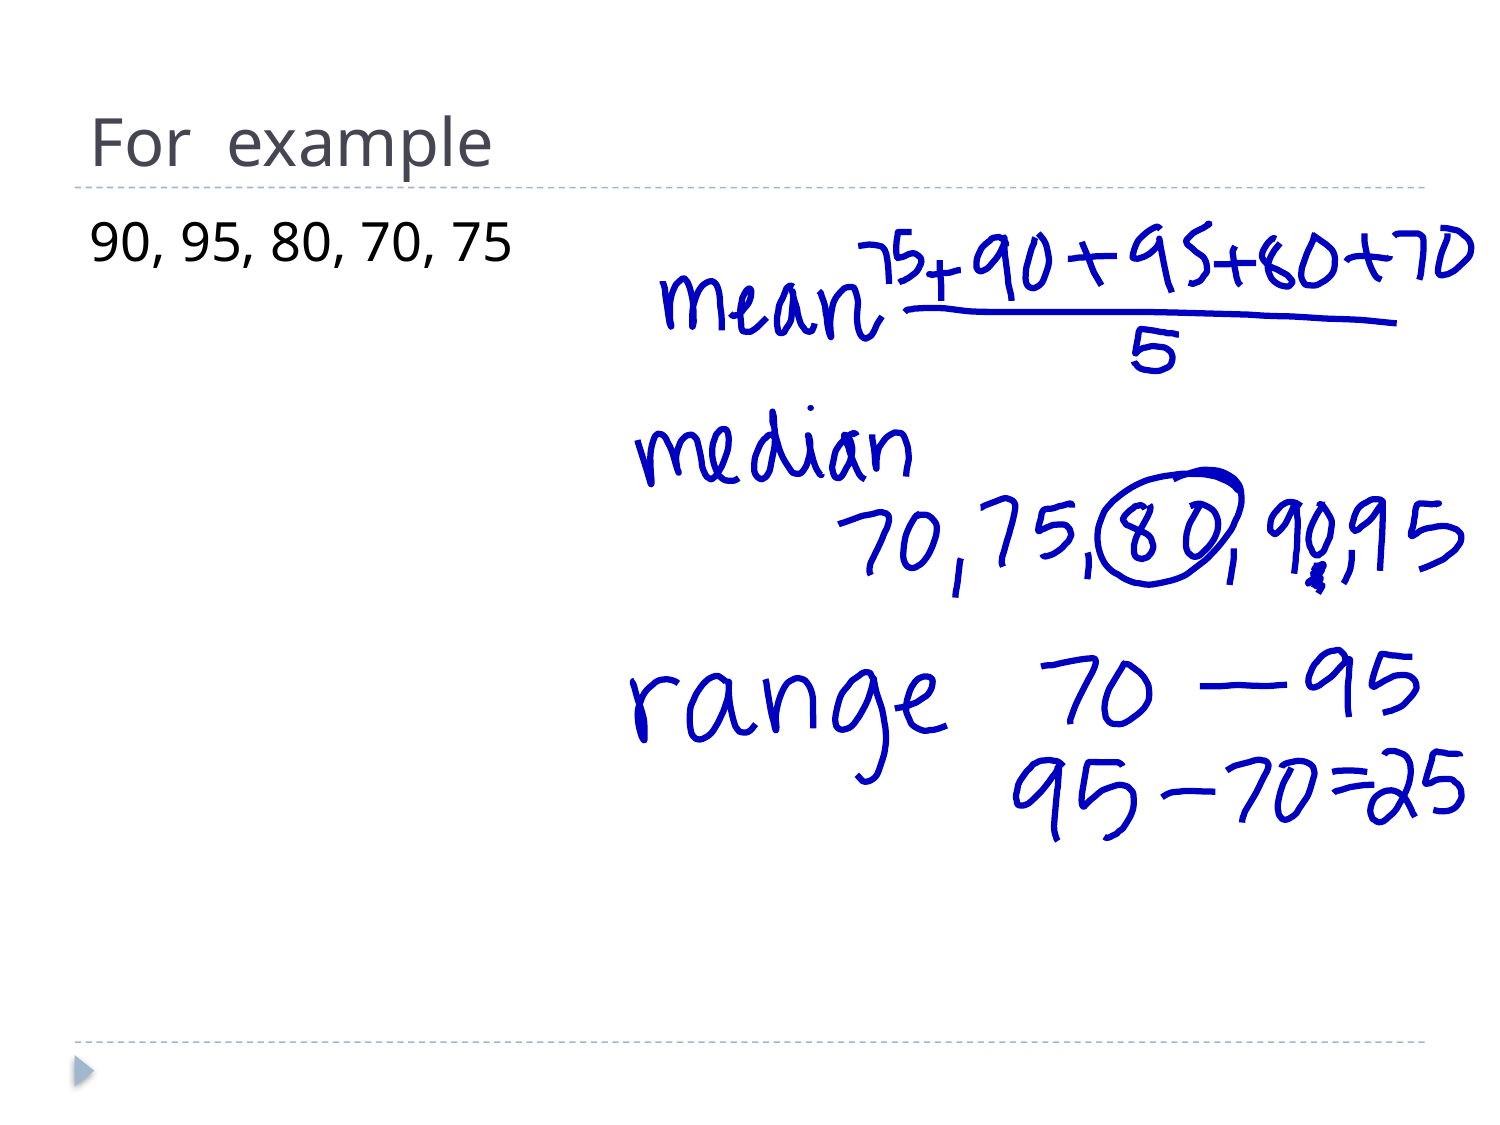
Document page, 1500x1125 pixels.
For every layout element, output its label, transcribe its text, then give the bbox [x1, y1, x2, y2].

text_box [1040, 657, 1097, 725]
text_box [1333, 783, 1375, 794]
text_box [902, 512, 938, 569]
text_box [1307, 649, 1351, 718]
text_box [871, 431, 910, 477]
text_box [1307, 563, 1325, 594]
text_box [928, 272, 939, 276]
text_box [838, 511, 890, 576]
text_box [975, 236, 1013, 301]
text_box [1096, 469, 1243, 586]
text_box [1228, 548, 1235, 586]
text_box [1424, 750, 1463, 813]
text_box [1226, 758, 1270, 823]
title For example [75, 24, 1425, 188]
text_box [729, 287, 768, 333]
text_box [954, 558, 962, 598]
text_box [834, 671, 887, 783]
text_box [636, 428, 740, 485]
text_box [895, 231, 923, 284]
text_box [1410, 502, 1463, 571]
text_box [632, 678, 679, 741]
text_box [1081, 241, 1103, 286]
text_box [1300, 233, 1336, 287]
text_box [904, 307, 1397, 325]
text_box [1307, 503, 1333, 557]
text_box [1276, 760, 1316, 821]
text_box [894, 675, 948, 732]
text_box [1067, 256, 1087, 260]
text_box [1369, 750, 1416, 823]
text_box [764, 677, 814, 732]
text_box [831, 432, 866, 481]
text_box [941, 269, 961, 275]
text_box [1037, 502, 1073, 558]
text_box [818, 286, 883, 340]
text_box [1351, 498, 1384, 571]
text_box [1080, 761, 1135, 839]
text_box [1393, 232, 1425, 280]
text_box [776, 284, 816, 334]
text_box [1331, 769, 1368, 773]
text_box [1261, 237, 1294, 288]
text_box [1374, 255, 1391, 260]
text_box [858, 243, 890, 284]
text_box [1269, 501, 1302, 574]
text_box [1370, 653, 1418, 714]
text_box [662, 277, 723, 331]
text_box [1161, 790, 1216, 798]
text_box [1363, 233, 1382, 281]
text_box [1231, 245, 1242, 286]
text_box [980, 497, 1017, 567]
text_box [1133, 328, 1179, 372]
text_box [1024, 232, 1050, 289]
text_box [1342, 549, 1353, 584]
text_box [1213, 262, 1233, 266]
text_box [1131, 226, 1173, 293]
text_box [688, 675, 757, 741]
list 90, 95, 80, 70, 75 [75, 200, 1425, 1010]
text_box [753, 410, 823, 480]
text_box [1103, 661, 1150, 725]
text_box [1345, 255, 1367, 262]
text_box [1437, 227, 1473, 277]
text_box [1185, 222, 1211, 285]
text_box [1086, 552, 1090, 580]
text_box [1015, 759, 1065, 842]
